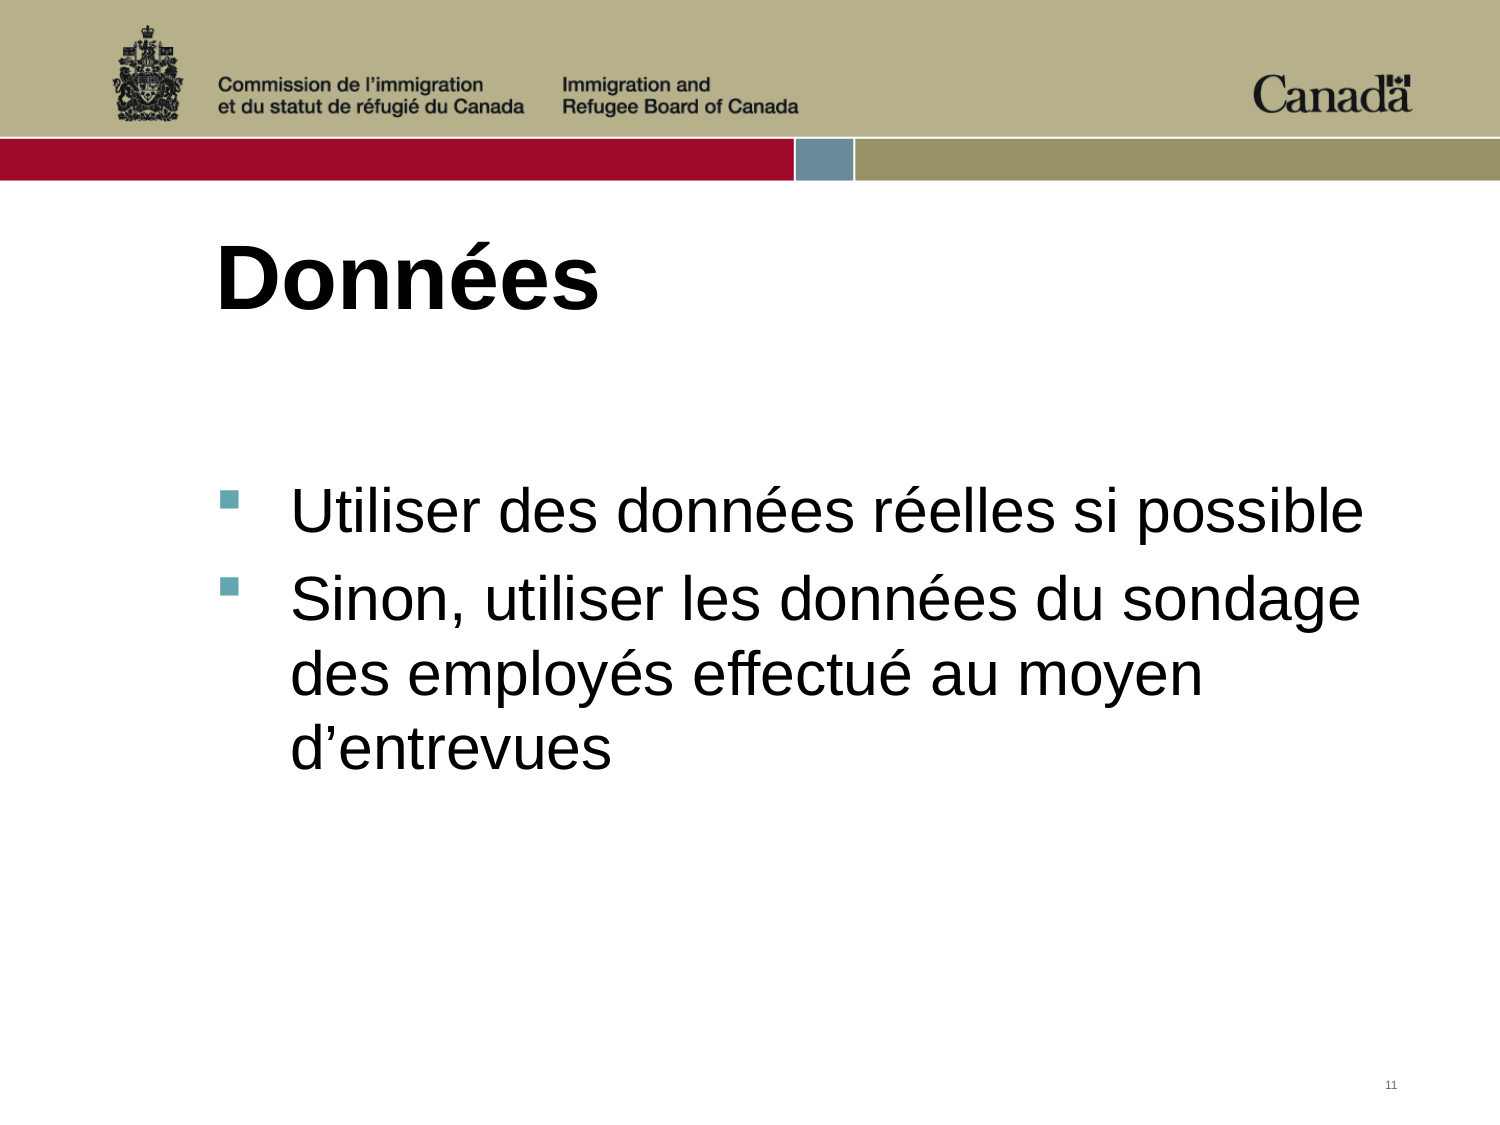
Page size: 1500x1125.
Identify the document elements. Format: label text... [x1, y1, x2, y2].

slide_number 11 [1100, 1025, 1413, 1100]
title Données [200, 237, 1413, 425]
list Utiliser des données réelles si possible Sinon, utiliser les données du sondage des employés effectué au moyen d’entrevues [200, 462, 1413, 1000]
picture [0, 0, 1500, 1125]
